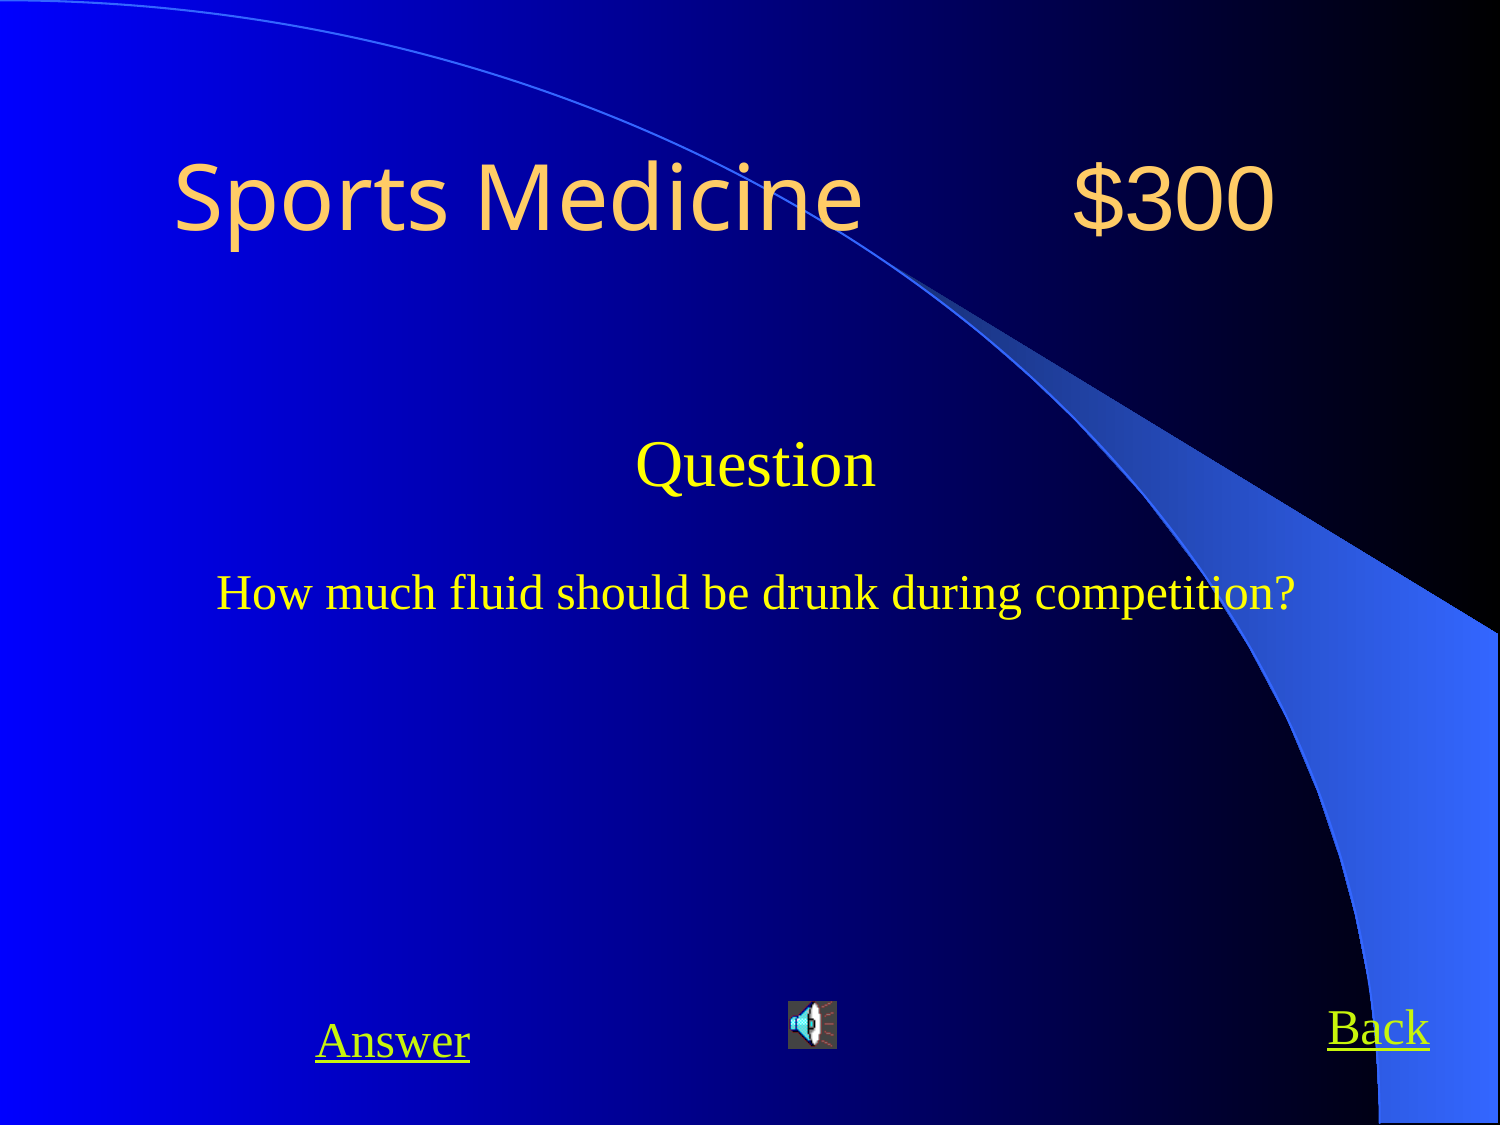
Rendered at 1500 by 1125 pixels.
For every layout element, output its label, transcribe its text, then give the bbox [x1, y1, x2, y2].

picture [787, 999, 838, 1051]
text_box Answer [300, 999, 625, 1075]
text_box Back [1312, 987, 1446, 1063]
text_box Question How much fluid should be drunk during competition? [99, 412, 1413, 688]
title Sports Medicine $300 [87, 99, 1363, 288]
